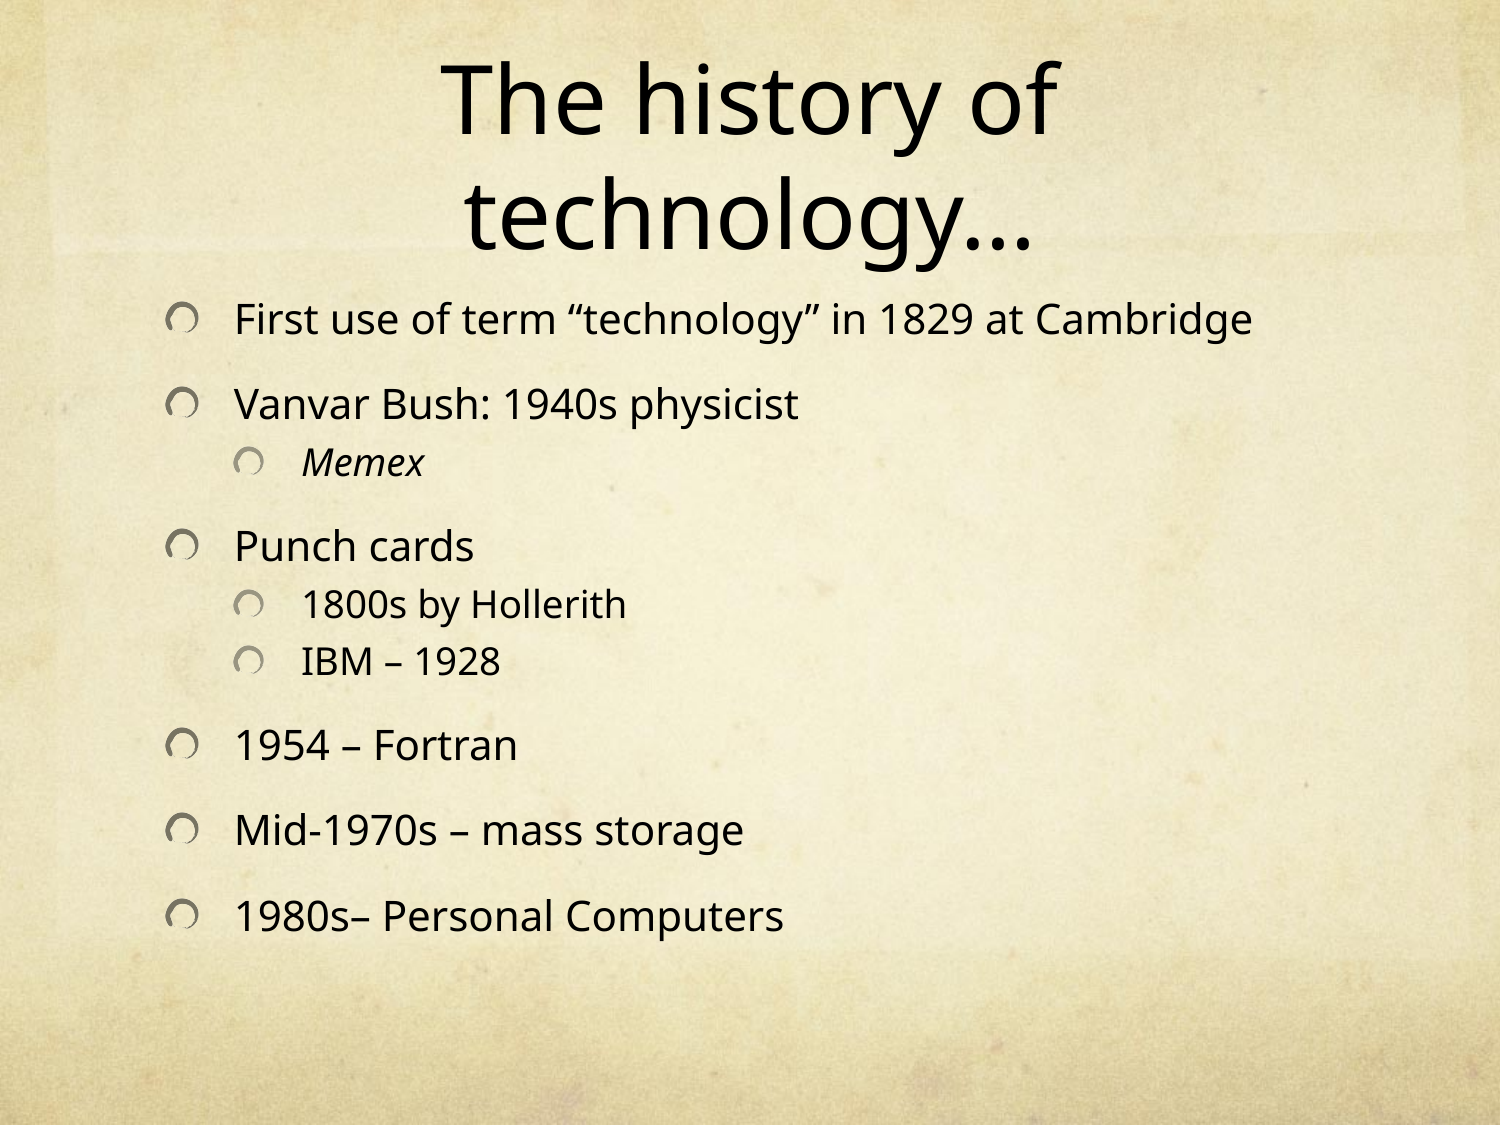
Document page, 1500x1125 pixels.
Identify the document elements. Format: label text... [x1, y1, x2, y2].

list First use of term “technology” in 1829 at Cambridge Vanvar Bush: 1940s physicist Memex Punch cards 1800s by Hollerith IBM – 1928 1954 – Fortran Mid-1970s – mass storage 1980s– Personal Computers [150, 284, 1350, 950]
picture [0, 0, 1500, 1125]
title The history of technology… [150, 82, 1350, 225]
